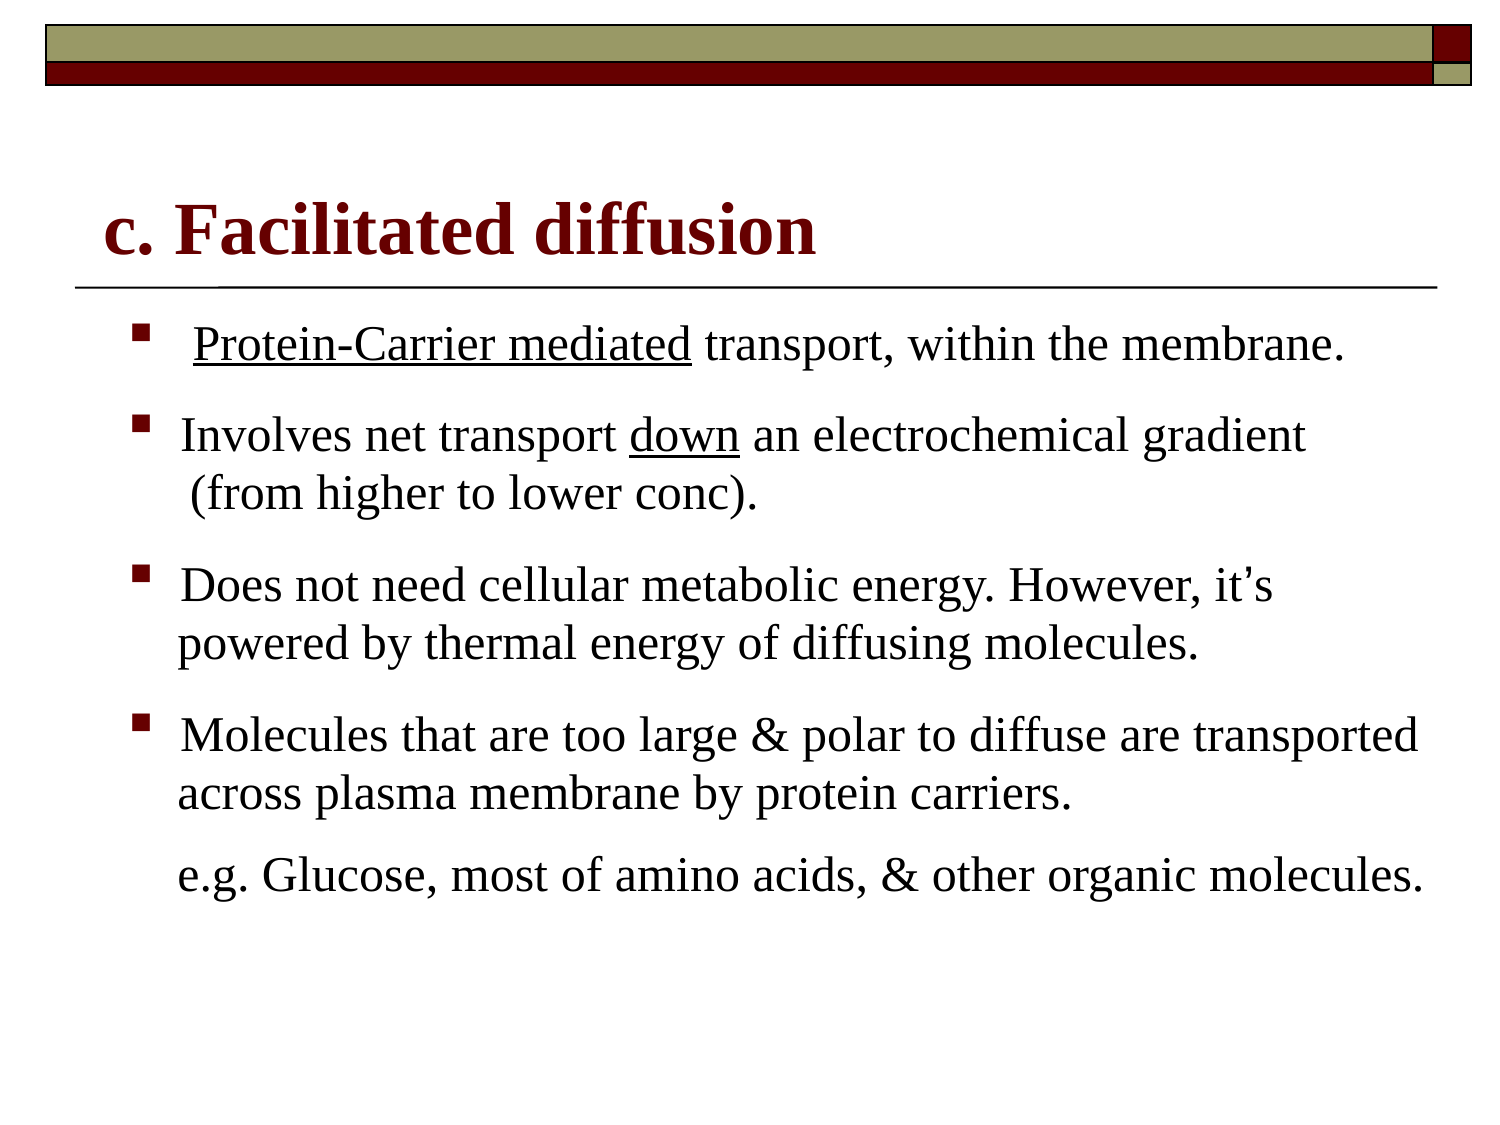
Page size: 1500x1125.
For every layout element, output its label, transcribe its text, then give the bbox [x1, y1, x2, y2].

title c. Facilitated diffusion [88, 42, 1400, 278]
list Protein-Carrier mediated transport, within the membrane. Involves net transport down an electrochemical gradient (from higher to lower conc). Does not need cellular metabolic energy. However, it’s powered by thermal energy of diffusing molecules. Molecules that are too large & polar to diffuse are transported across plasma membrane by protein carriers. e.g. Glucose, most of amino acids, & other organic molecules. [111, 314, 1454, 1071]
